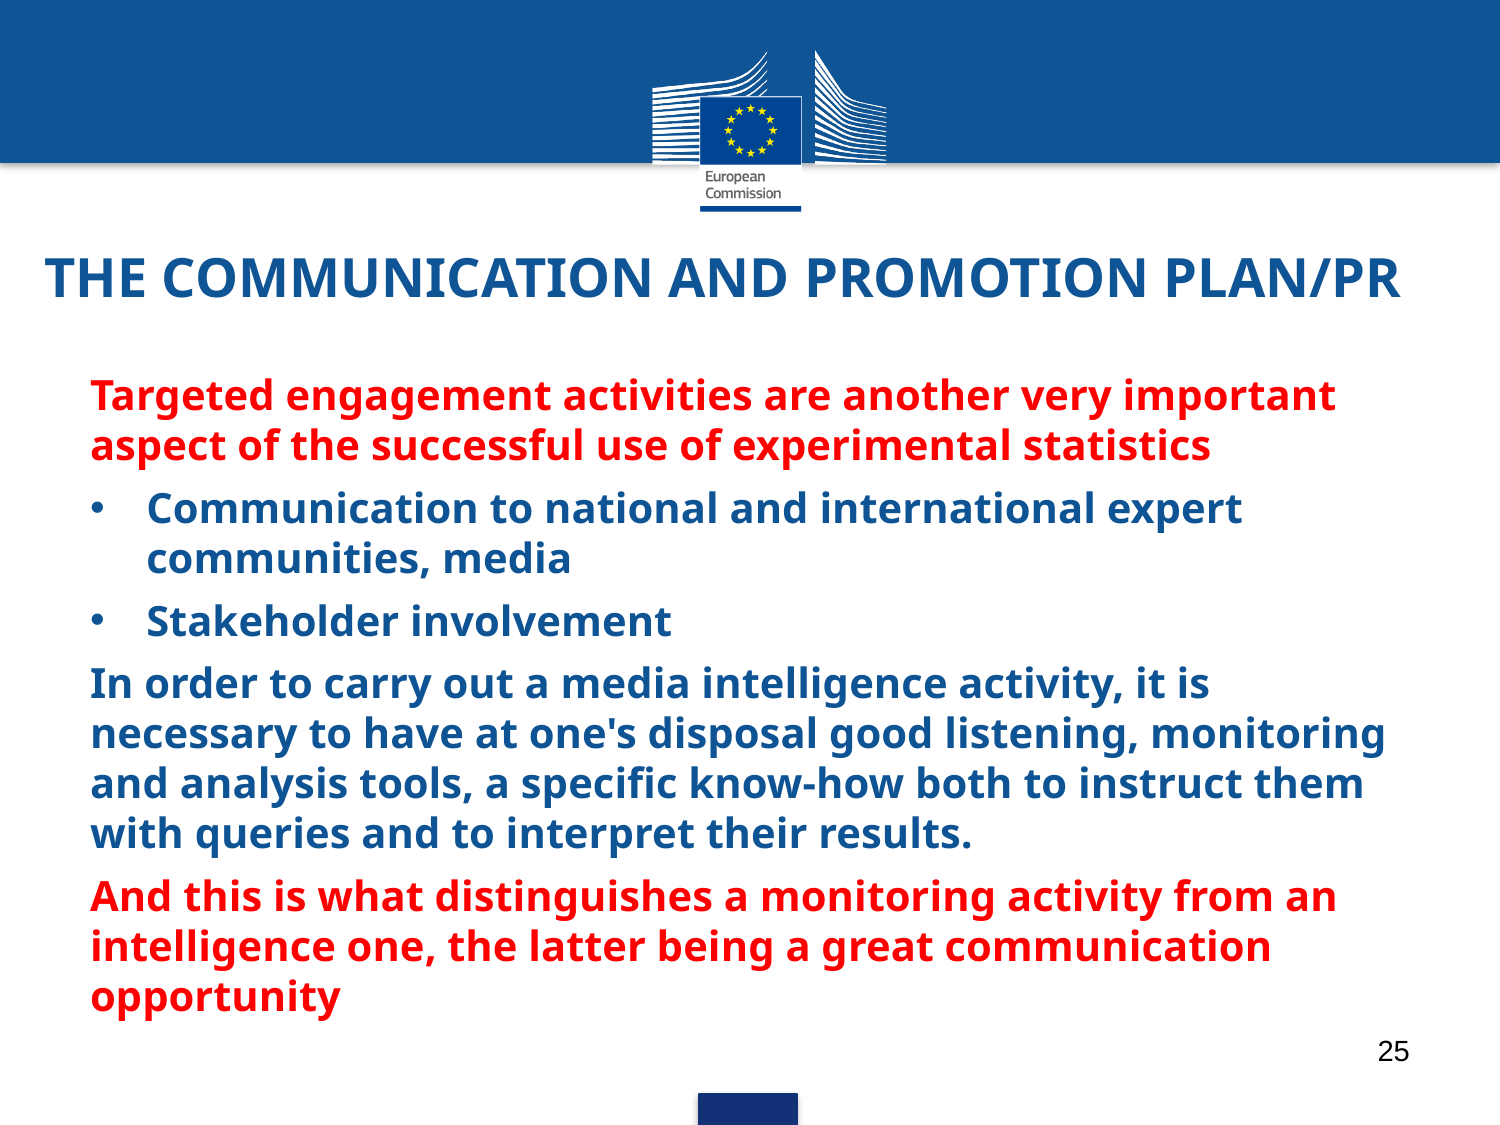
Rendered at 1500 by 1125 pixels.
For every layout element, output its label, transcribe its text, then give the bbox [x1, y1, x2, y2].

list Targeted engagement activities are another very important aspect of the successful use of experimental statistics Communication to national and international expert communities, media Stakeholder involvement In order to carry out a media intelligence activity, it is necessary to have at one's disposal good listening, monitoring and analysis tools, a specific know-how both to instruct them with queries and to interpret their results. And this is what distinguishes a monitoring activity from an intelligence one, the latter being a great communication opportunity [75, 361, 1425, 1047]
title THE COMMUNICATION AND PROMOTION PLAN/PR [29, 181, 1500, 306]
slide_number 25 [1074, 1024, 1426, 1103]
